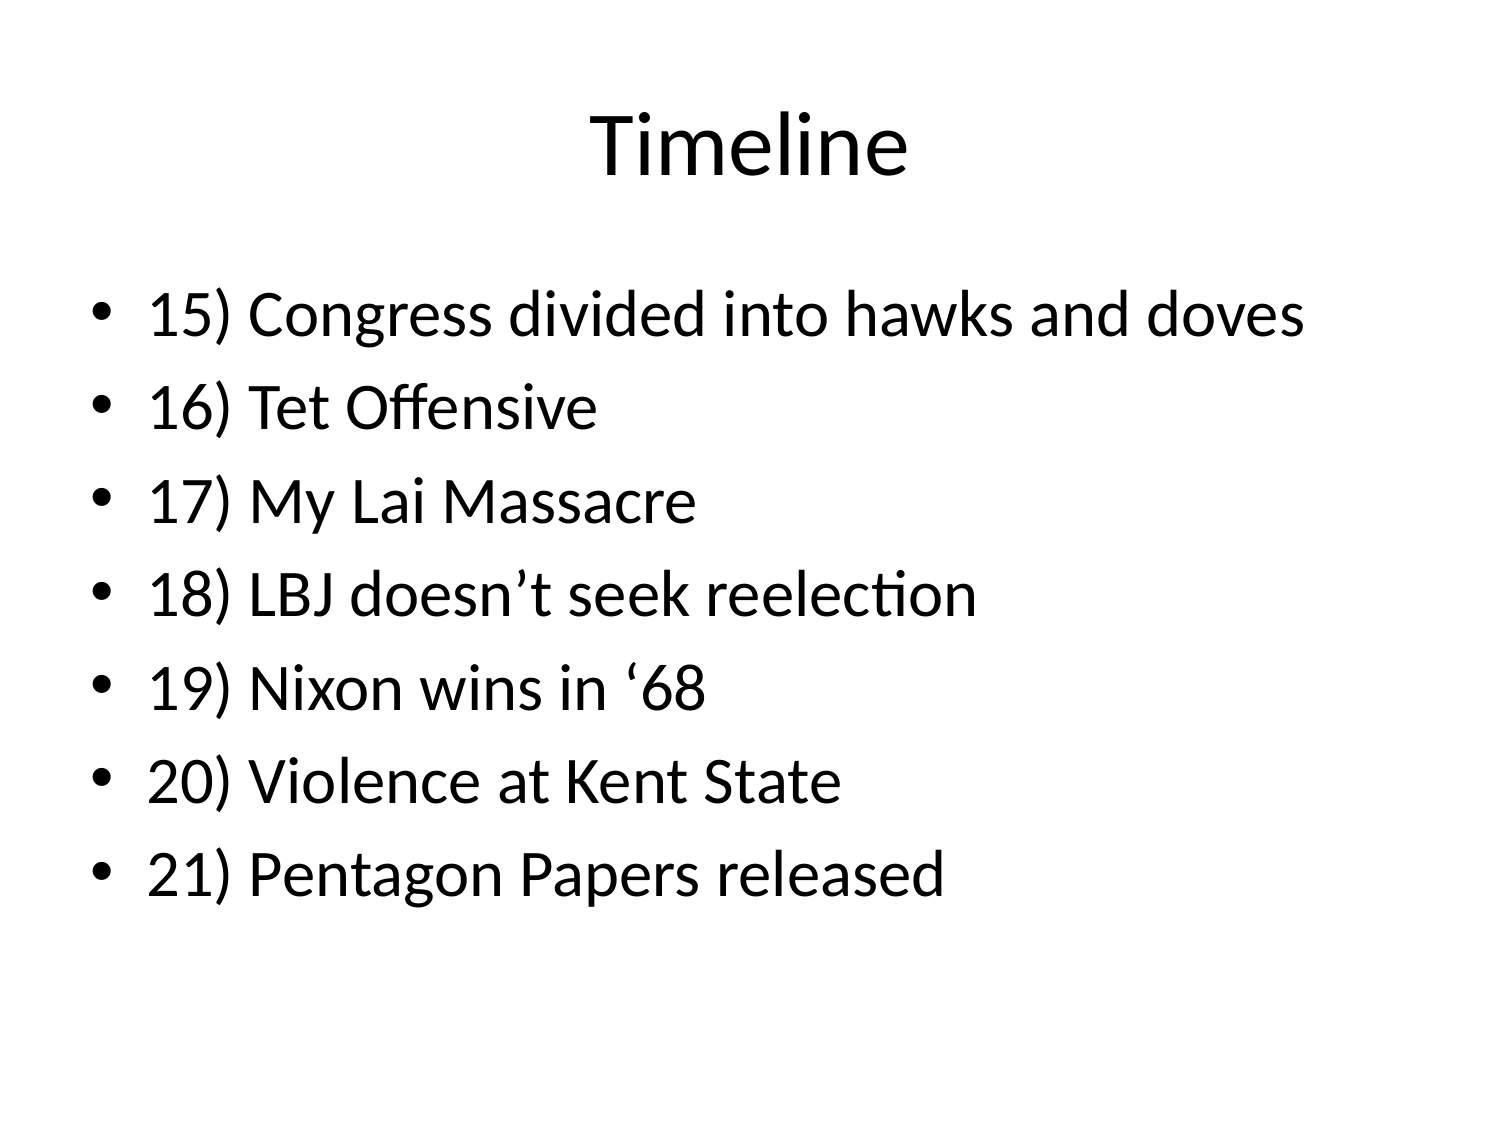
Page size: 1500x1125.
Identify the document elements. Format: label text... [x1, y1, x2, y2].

list 15) Congress divided into hawks and doves 16) Tet Offensive 17) My Lai Massacre 18) LBJ doesn’t seek reelection 19) Nixon wins in ‘68 20) Violence at Kent State 21) Pentagon Papers released [75, 262, 1425, 1005]
title Timeline [75, 45, 1425, 233]
